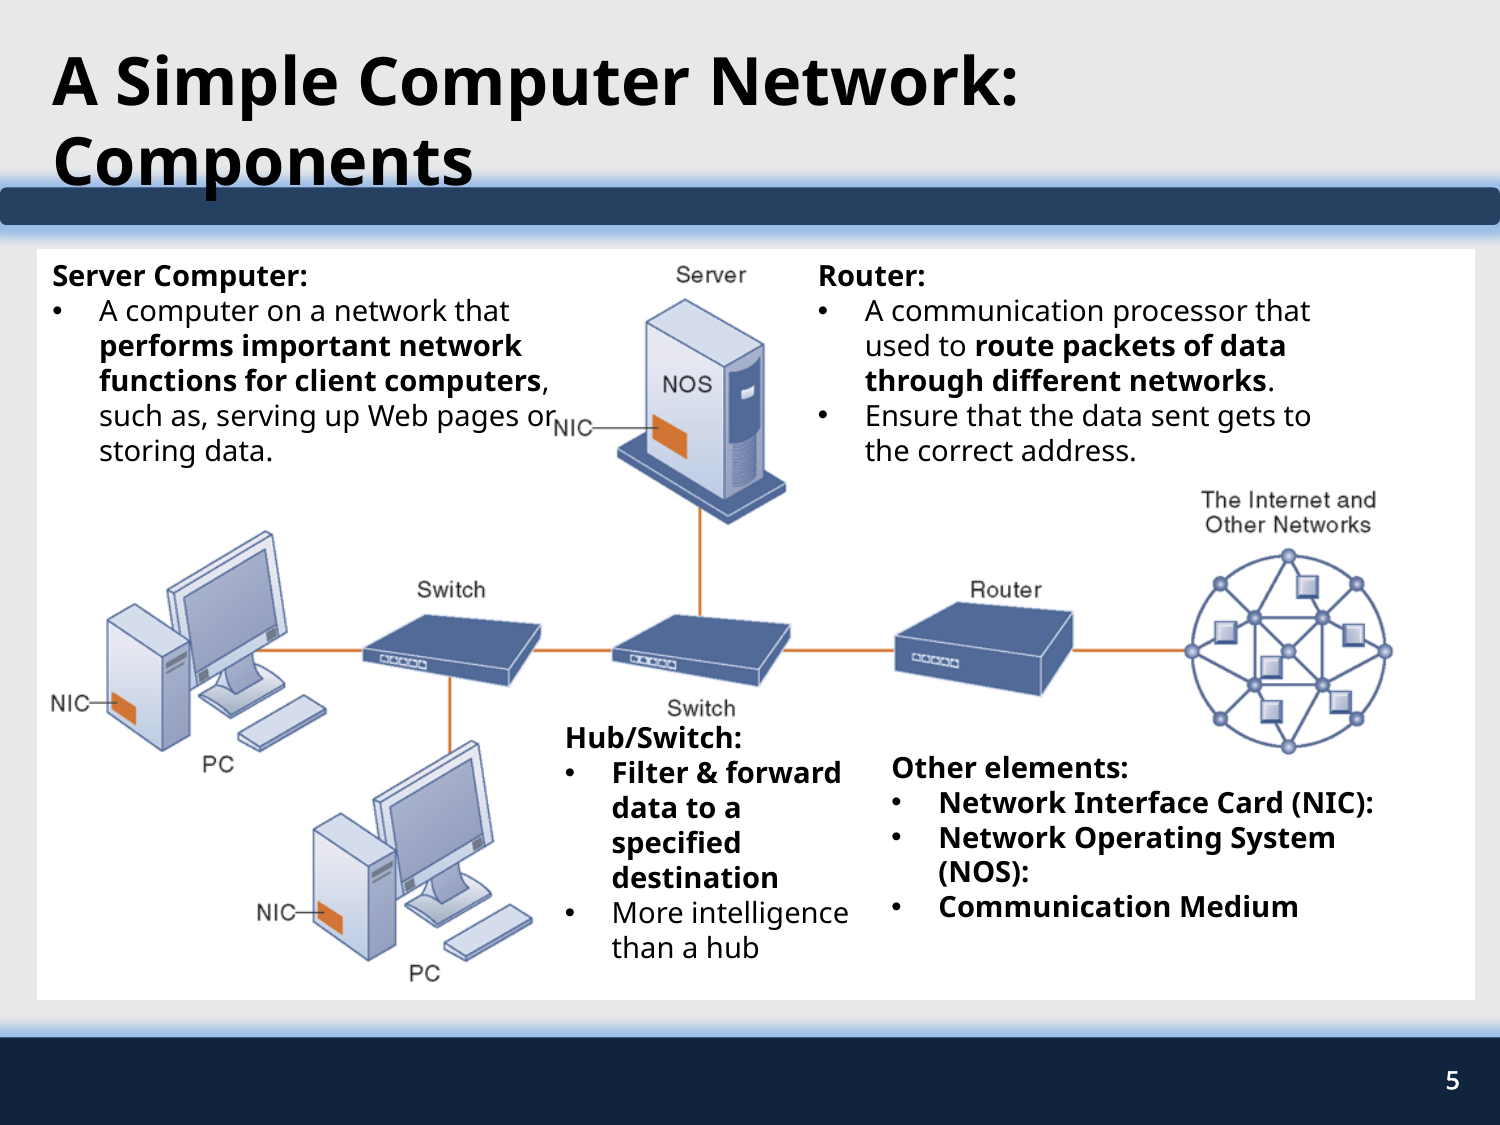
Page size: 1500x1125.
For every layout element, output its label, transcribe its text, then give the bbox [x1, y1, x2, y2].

slide_number 5 [1412, 1050, 1475, 1113]
title A Simple Computer Network: Components [37, 62, 1338, 176]
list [37, 249, 1476, 1001]
